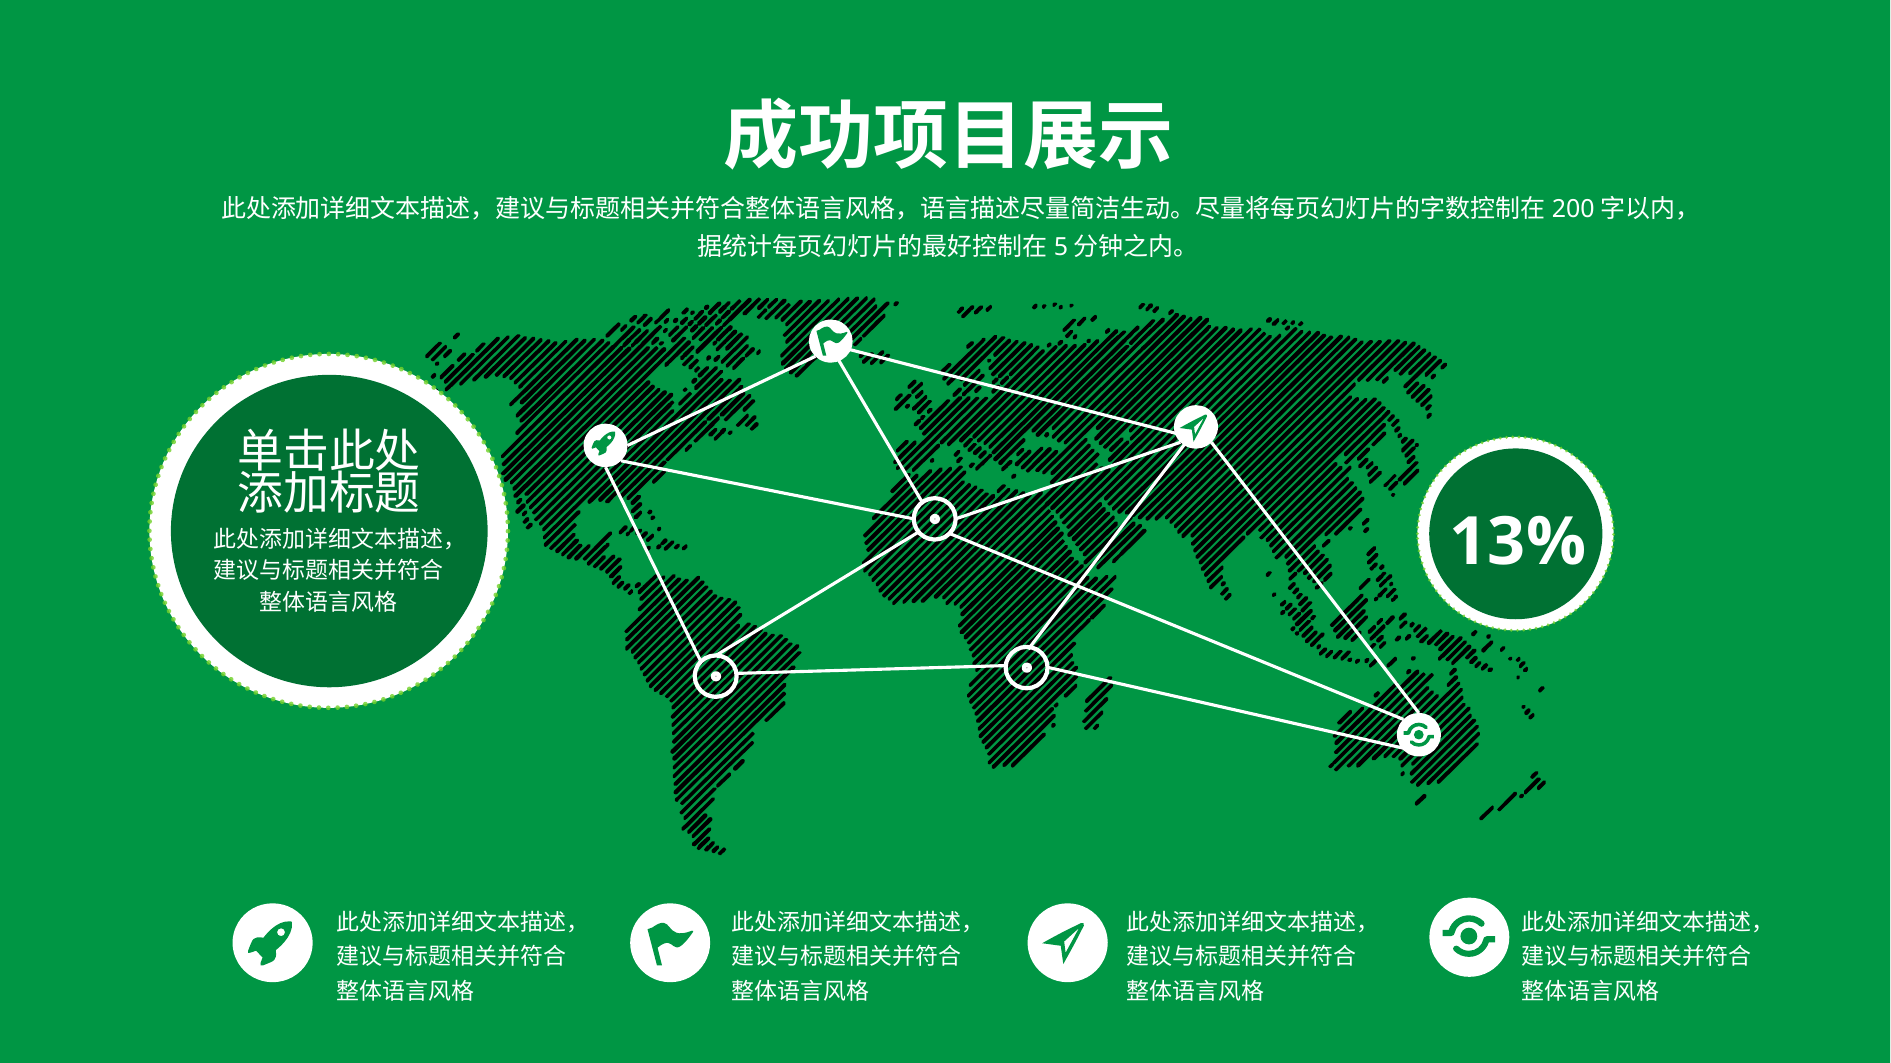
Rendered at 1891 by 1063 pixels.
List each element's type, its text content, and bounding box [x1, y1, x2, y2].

text_box 此处添加详细文本描述，建议与标题相关并符合整体语言风格 [1126, 900, 1366, 1005]
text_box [1429, 897, 1510, 978]
text_box [642, 671, 651, 677]
text_box [1031, 303, 1038, 310]
text_box [475, 335, 510, 352]
text_box [1066, 527, 1147, 531]
text_box [665, 454, 676, 459]
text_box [620, 460, 915, 519]
text_box [1409, 706, 1480, 787]
text_box [707, 613, 758, 653]
text_box [1524, 708, 1535, 720]
text_box [862, 528, 916, 587]
text_box [499, 313, 663, 530]
text_box [818, 296, 890, 345]
text_box 此处添加详细文本描述，建议与标题相关并符合整体语言风格，语言描述尽量简洁生动。尽量将每页幻灯片的字数控制在200字以内， 据统计每页幻灯片的最好控制在5分钟之内。 [212, 185, 1684, 260]
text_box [808, 318, 853, 363]
text_box [683, 772, 731, 821]
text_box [1027, 903, 1108, 983]
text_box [1211, 441, 1420, 714]
text_box [987, 729, 1046, 769]
text_box [1497, 791, 1517, 812]
text_box [453, 332, 460, 340]
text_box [913, 497, 956, 540]
text_box [1035, 527, 1060, 531]
text_box [1428, 667, 1461, 711]
text_box [1424, 638, 1482, 669]
text_box 此处添加详细文本描述，建议与标题相关并符合整体语言风格 [1521, 900, 1761, 1005]
text_box [645, 671, 696, 727]
text_box [0, 0, 1891, 1063]
text_box [973, 527, 1018, 531]
text_box [878, 549, 944, 606]
text_box [985, 304, 992, 312]
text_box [949, 533, 1208, 720]
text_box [1396, 712, 1442, 757]
text_box [1138, 303, 1159, 314]
text_box [768, 644, 802, 672]
text_box [858, 350, 891, 366]
text_box [670, 627, 793, 802]
text_box [639, 297, 778, 354]
text_box [1479, 805, 1494, 821]
text_box [893, 379, 923, 411]
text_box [629, 903, 711, 983]
text_box [1017, 527, 1027, 531]
text_box [893, 301, 900, 307]
text_box [1375, 341, 1447, 411]
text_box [149, 353, 509, 709]
text_box [707, 589, 741, 642]
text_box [232, 903, 313, 983]
text_box [1333, 729, 1391, 772]
text_box [1426, 412, 1432, 419]
text_box [437, 344, 447, 352]
text_box [895, 309, 1407, 467]
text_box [605, 476, 702, 662]
text_box [1437, 688, 1466, 726]
text_box [977, 729, 1017, 756]
text_box [808, 299, 830, 318]
text_box [1538, 686, 1545, 693]
text_box [428, 341, 443, 352]
text_box [1481, 640, 1494, 653]
text_box 此处添加详细文本描述，建议与标题相关并符合整体语言风格 [731, 900, 971, 1005]
text_box 成功项目展示 [325, 94, 1571, 185]
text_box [694, 655, 737, 698]
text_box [627, 356, 816, 446]
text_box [583, 423, 628, 468]
text_box [1515, 656, 1528, 672]
text_box [1424, 694, 1439, 710]
text_box [920, 466, 950, 496]
text_box [533, 473, 600, 561]
text_box [1185, 457, 1206, 511]
text_box [1026, 527, 1036, 531]
text_box [956, 305, 983, 319]
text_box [1417, 436, 1614, 631]
text_box [1519, 771, 1546, 799]
text_box [679, 731, 755, 815]
text_box [962, 527, 974, 531]
text_box [764, 298, 821, 354]
text_box [681, 797, 727, 856]
text_box [1481, 662, 1493, 672]
text_box [1414, 793, 1427, 806]
text_box [582, 540, 600, 571]
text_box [955, 441, 1181, 519]
text_box [1328, 729, 1371, 769]
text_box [1173, 404, 1219, 449]
text_box [633, 454, 667, 459]
text_box [1424, 672, 1434, 703]
text_box 此处添加详细文本描述，建议与标题相关并符合整体语言风格 [336, 900, 576, 1005]
text_box [1174, 493, 1206, 531]
